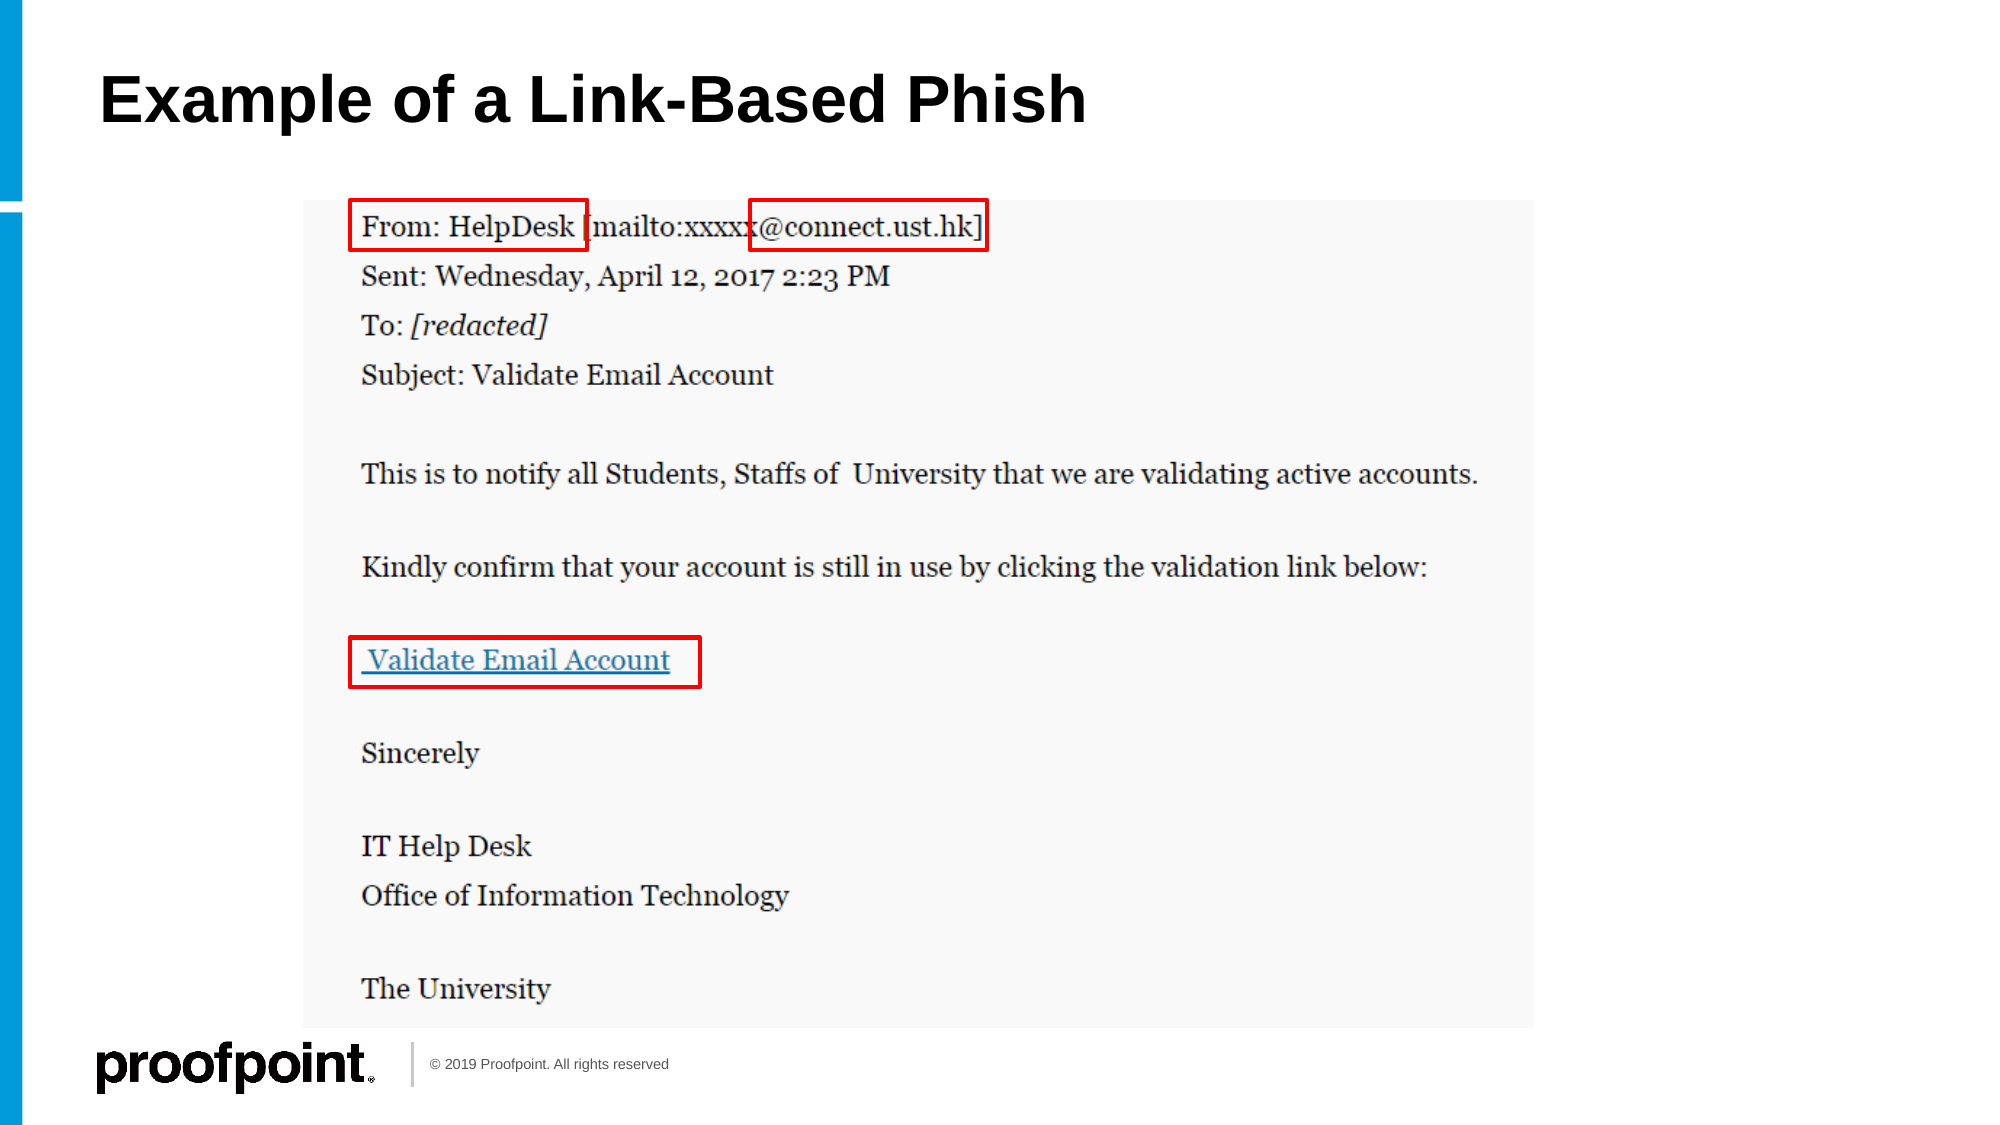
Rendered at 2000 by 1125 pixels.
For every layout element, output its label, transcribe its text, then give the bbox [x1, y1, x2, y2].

title Example of a Link-Based Phish [99, 0, 1900, 202]
footer © 2019 Proofpoint. All rights reserved [430, 1045, 1180, 1082]
picture [65, 199, 1534, 1125]
